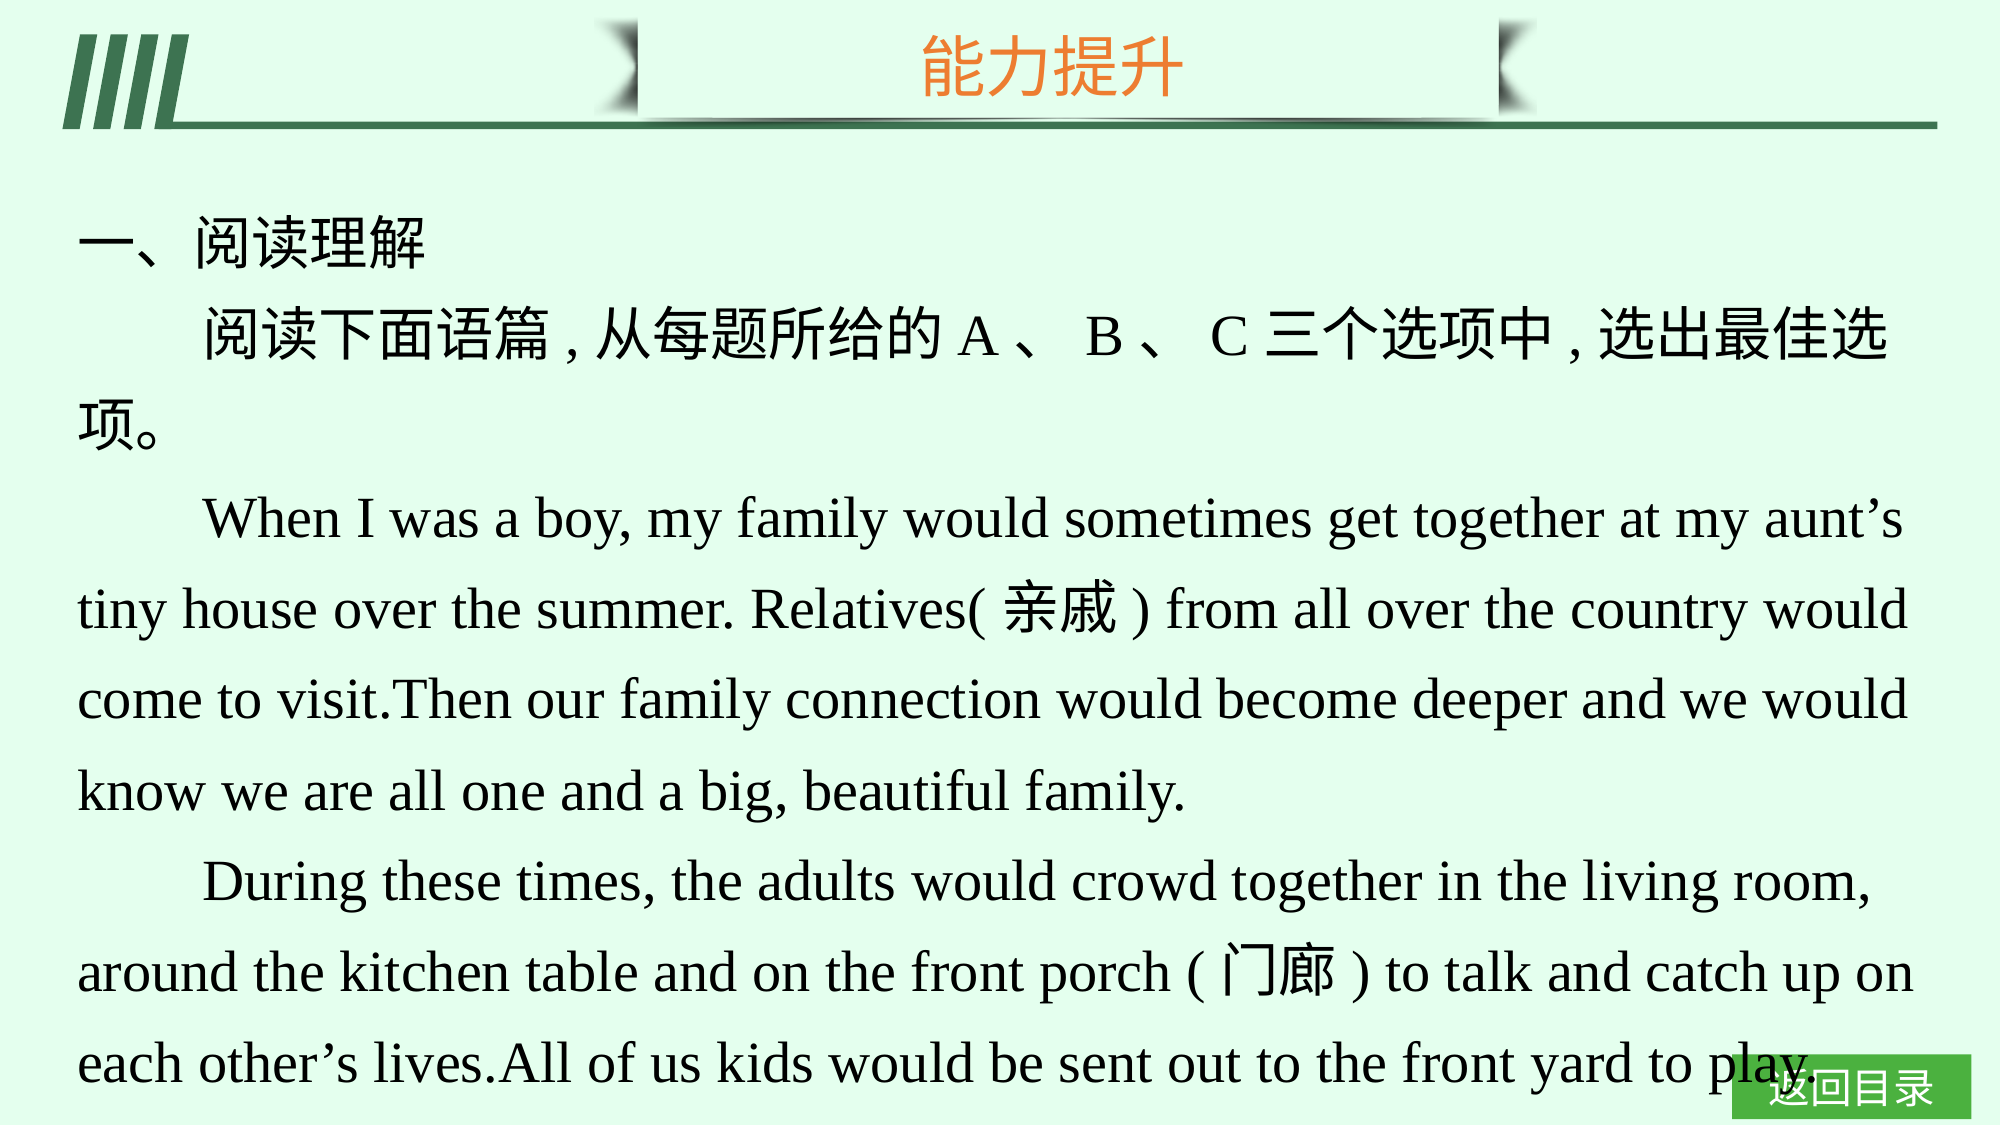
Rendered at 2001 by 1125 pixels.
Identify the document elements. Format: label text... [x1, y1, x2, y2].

text_box 一、阅读理解 阅读下面语篇,从每题所给的A、B、C三个选项中,选出最佳选项。 When I was a boy, my family would sometimes get together at my aunt’s tiny house over the summer. Relatives(亲戚) from all over the country would come to visit.Then our family connection would become deeper and we would know we are all one and a big, beautiful family. During these times, the adults would crowd together in the living room, around the kitchen table and on the front porch (门廊) to talk and catch up on each other’s lives.All of us kids would be sent out to the front yard to play. [62, 177, 1938, 1102]
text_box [62, 34, 1938, 130]
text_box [594, 16, 1537, 127]
